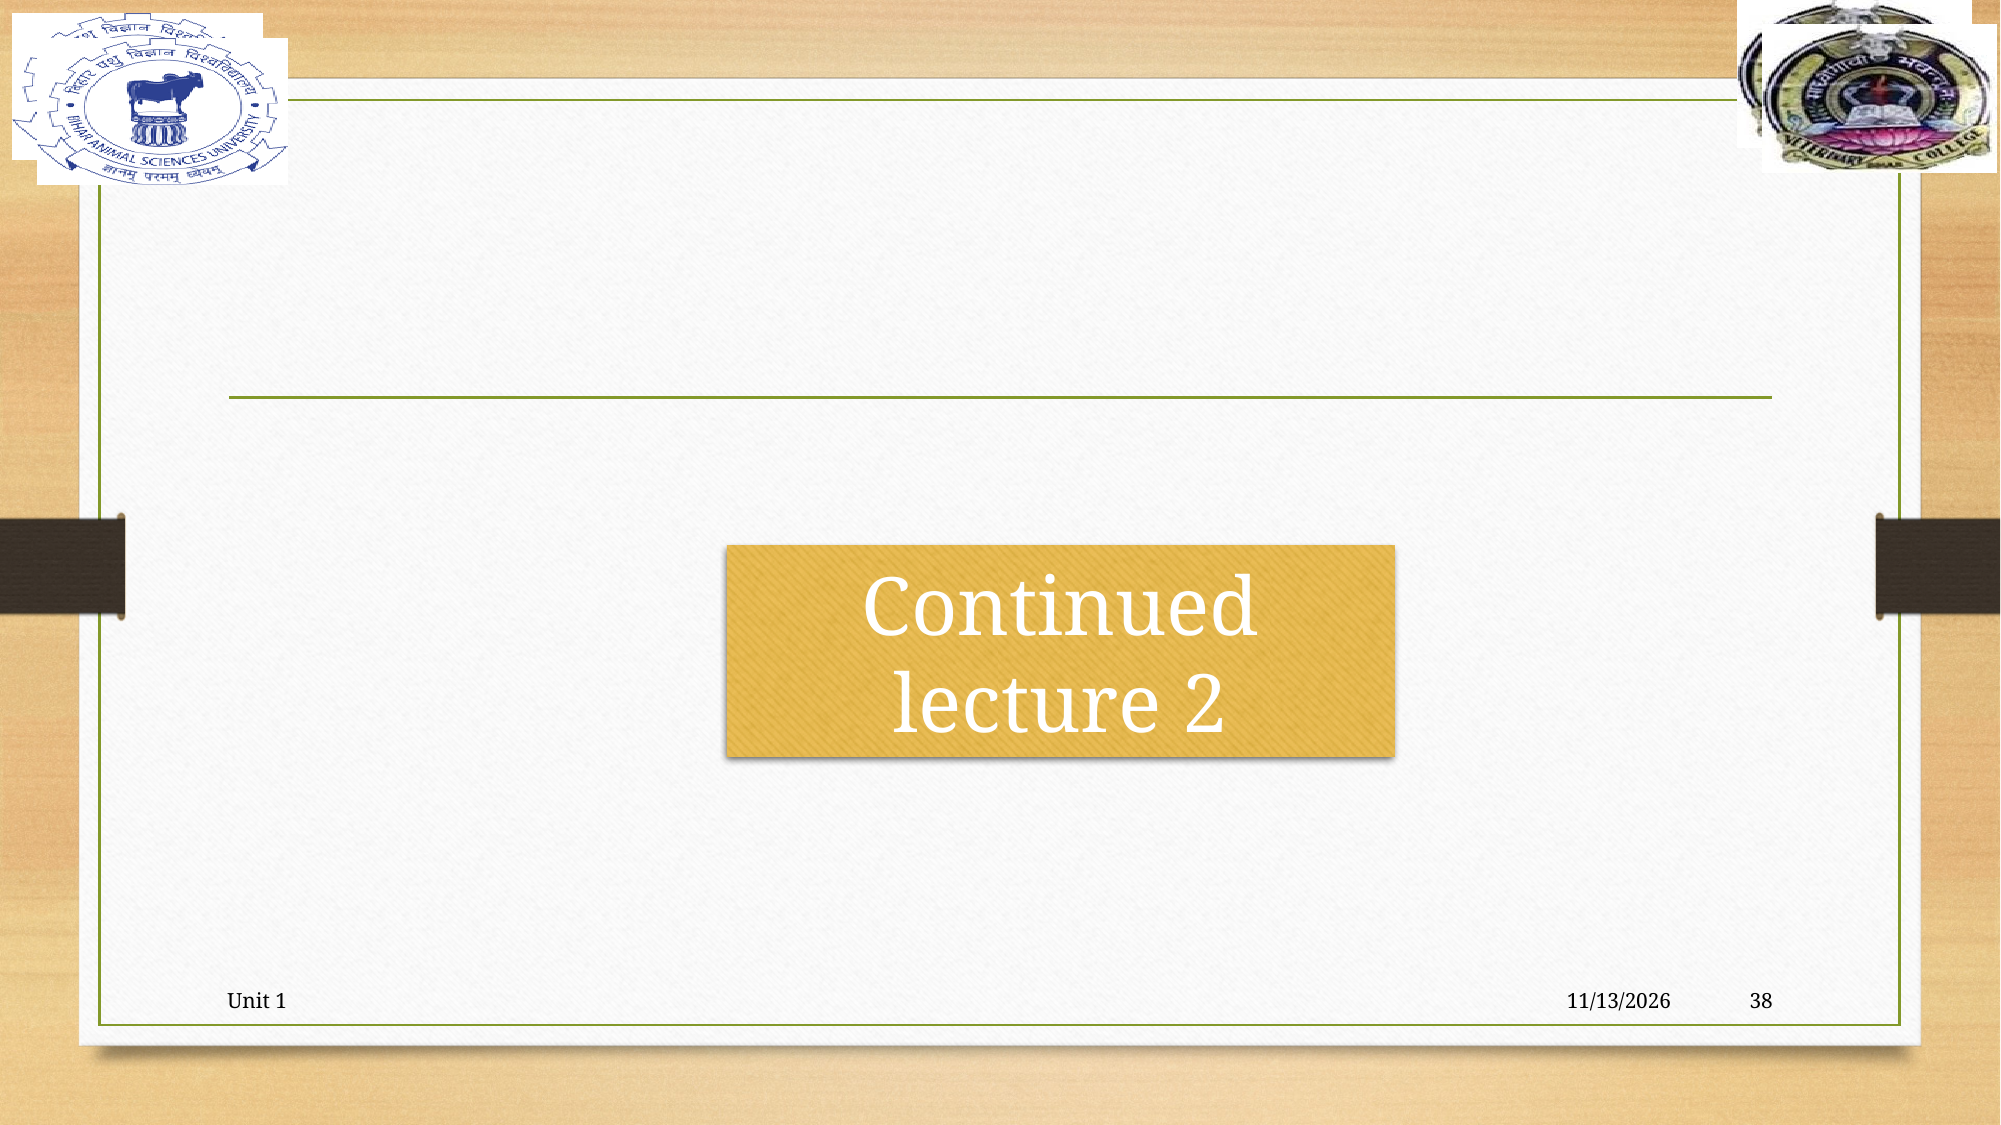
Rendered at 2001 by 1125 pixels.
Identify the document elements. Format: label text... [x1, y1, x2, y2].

picture [0, 0, 2001, 1125]
footer Unit 1 [212, 979, 1411, 1025]
title Continued lecture 2 [726, 545, 1395, 757]
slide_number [1423, 979, 1686, 1025]
slide_number 38 [1698, 979, 1788, 1025]
